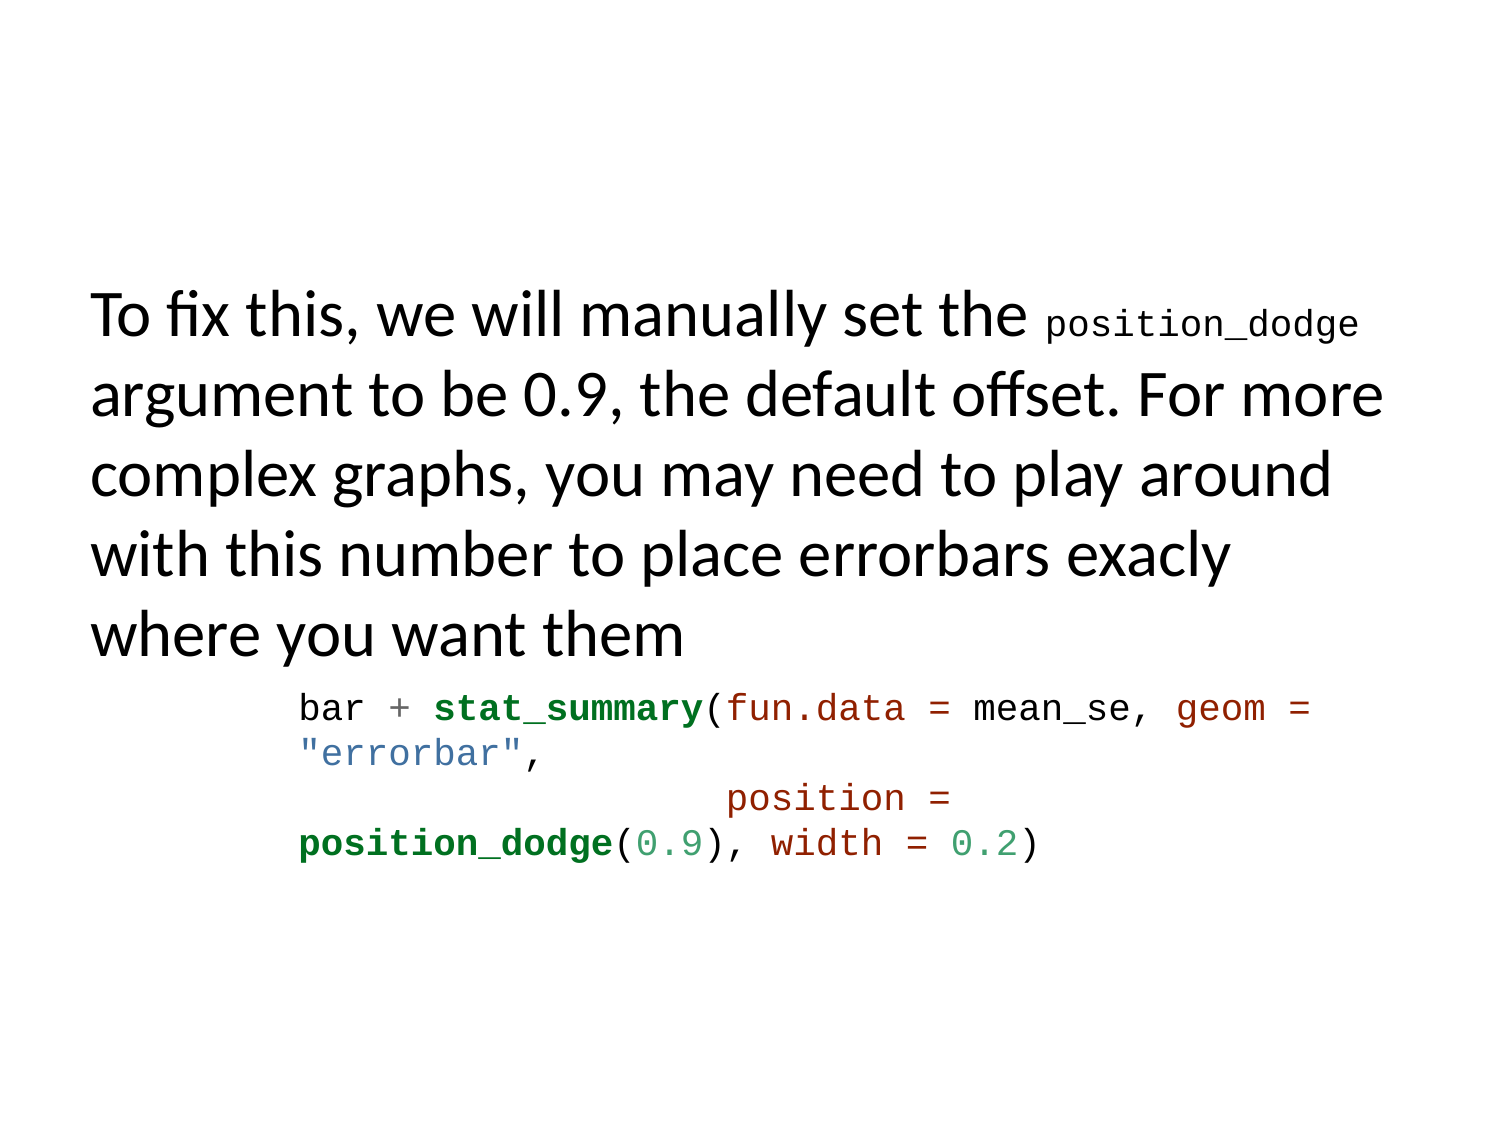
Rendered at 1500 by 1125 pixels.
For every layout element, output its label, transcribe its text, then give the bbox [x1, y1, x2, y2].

list To fix this, we will manually set the position_dodge argument to be 0.9, the default offset. For more complex graphs, you may need to play around with this number to place errorbars exacly where you want them bar + stat_summary(fun.data = mean_se, geom = "errorbar", position = position_dodge(0.9), width = 0.2) [75, 262, 1425, 1005]
